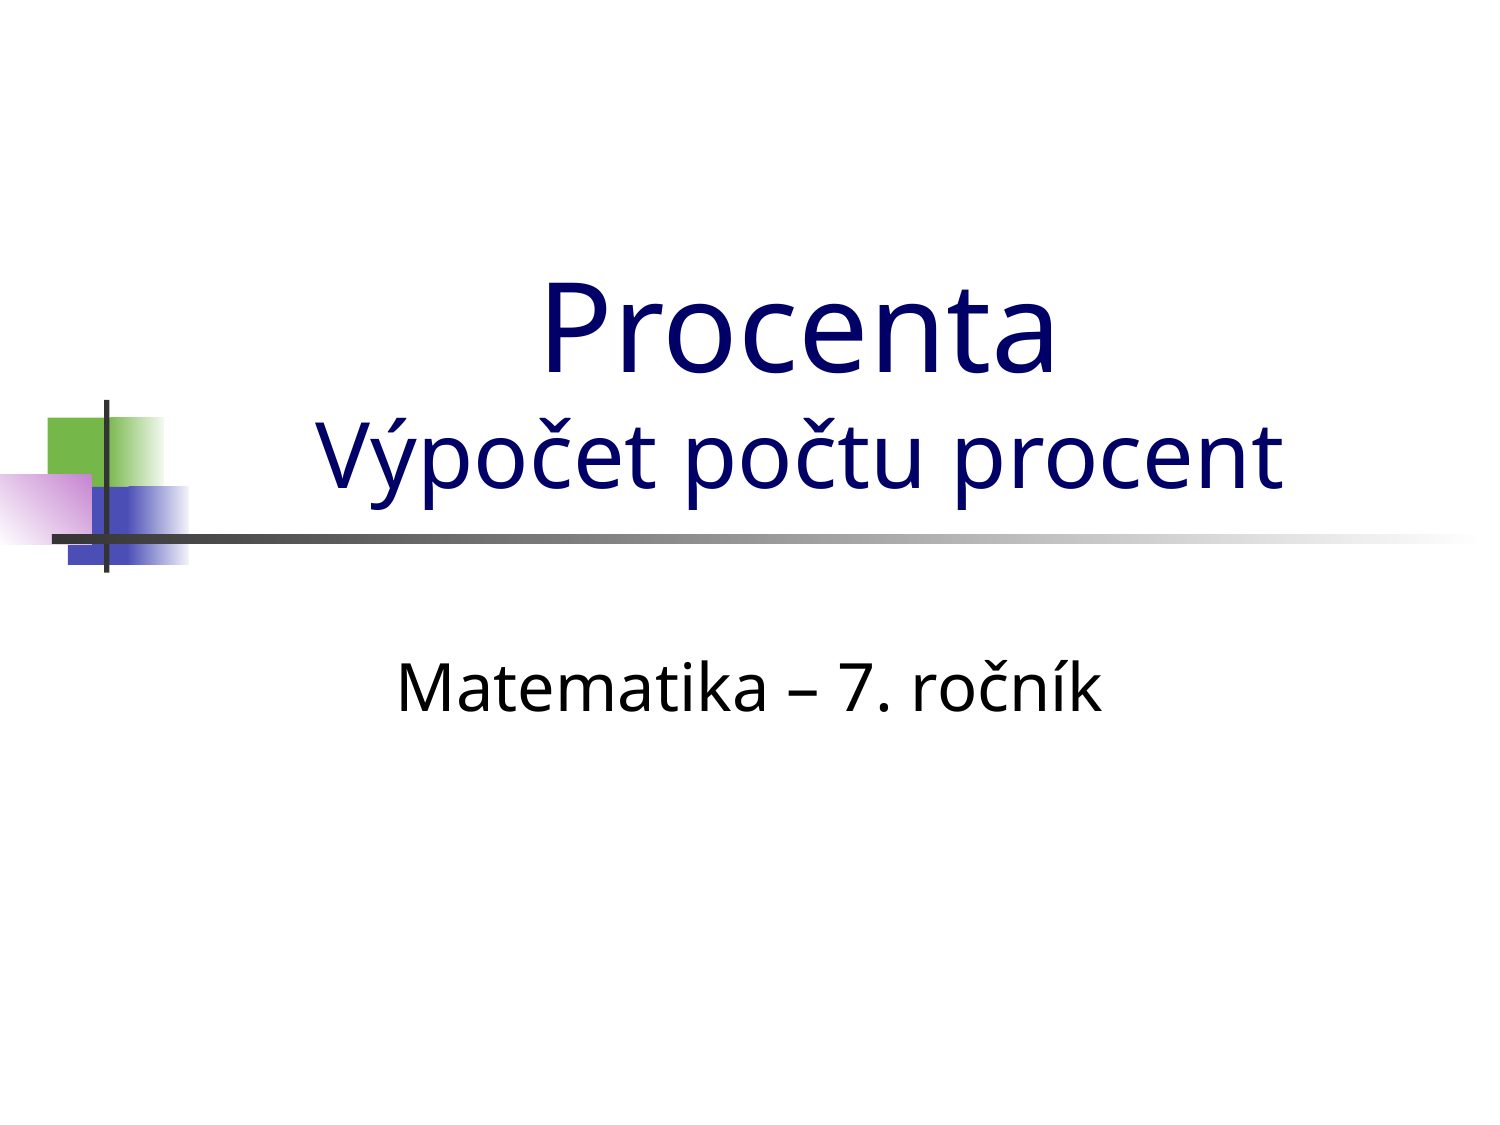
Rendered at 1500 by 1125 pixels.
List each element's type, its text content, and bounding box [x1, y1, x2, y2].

title Procenta Výpočet počtu procent [162, 274, 1438, 516]
subtitle Matematika – 7. ročník [224, 637, 1276, 926]
